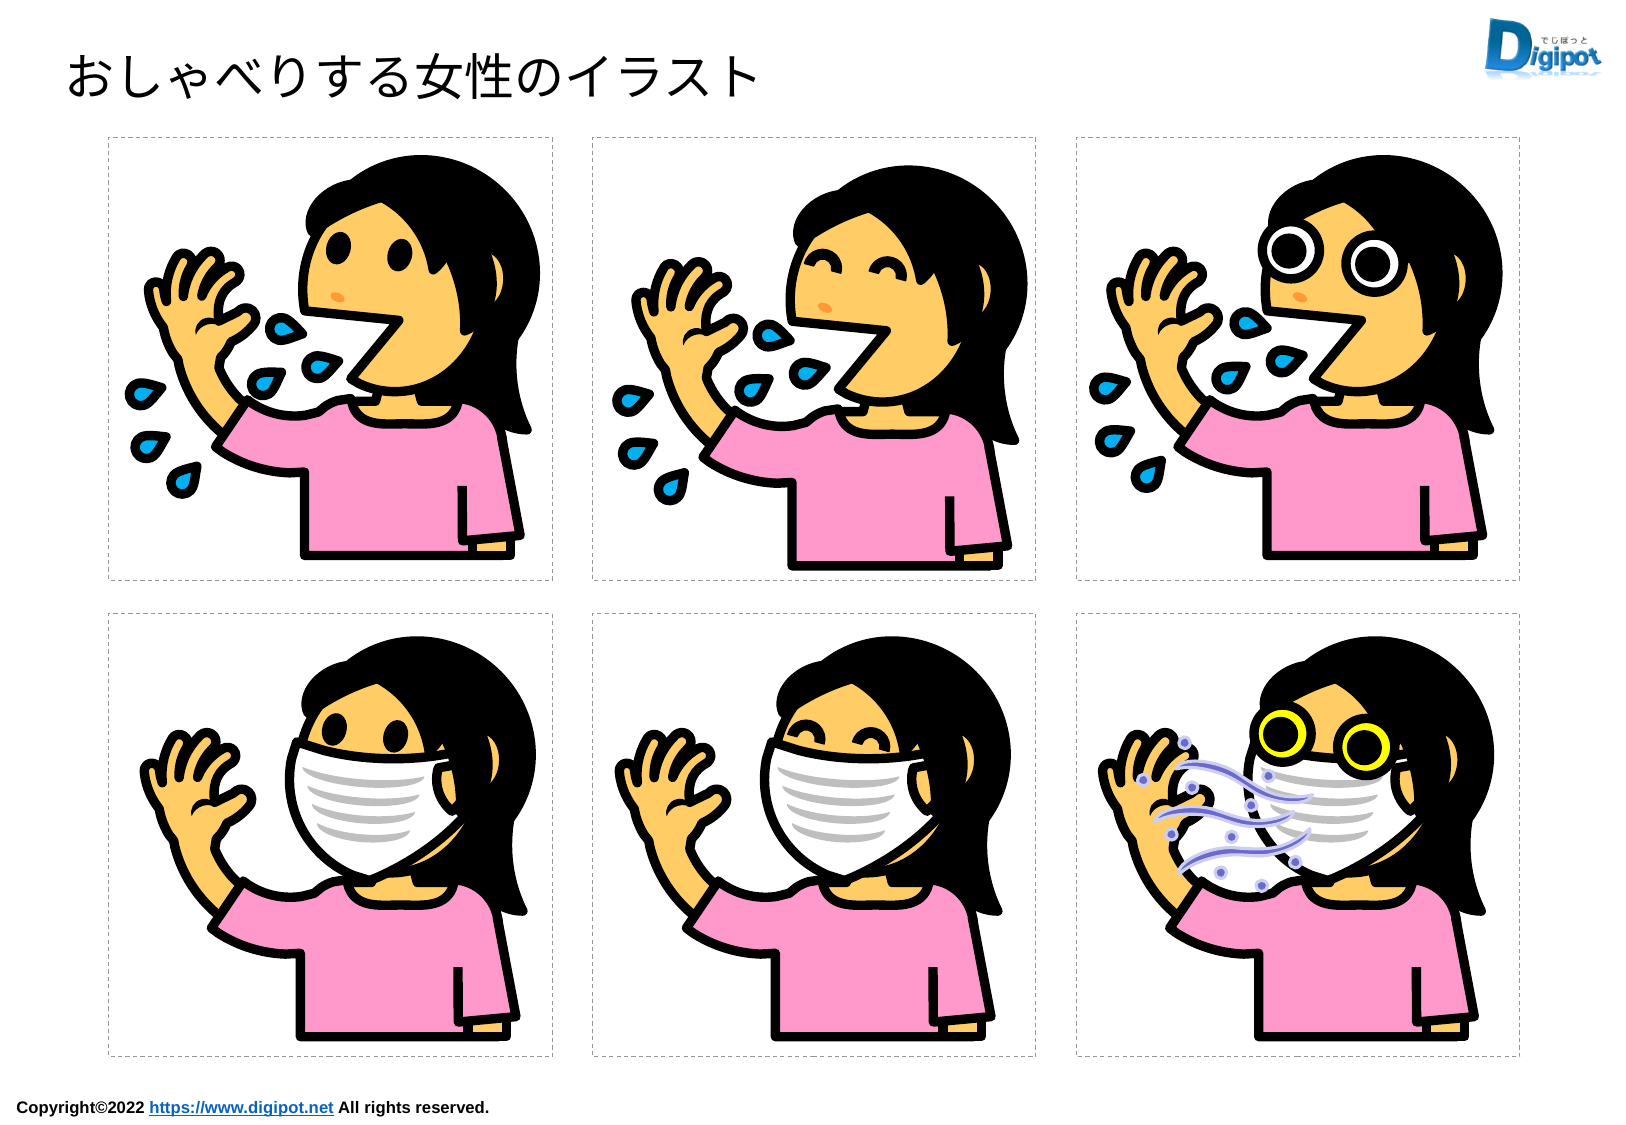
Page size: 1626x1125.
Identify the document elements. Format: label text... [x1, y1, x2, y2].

picture [1485, 18, 1602, 82]
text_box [1102, 647, 1526, 1037]
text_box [1093, 166, 1534, 556]
text_box おしゃべりする女性のイラスト [49, 38, 779, 113]
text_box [616, 177, 1059, 566]
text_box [619, 647, 1043, 1037]
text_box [144, 647, 568, 1037]
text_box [129, 166, 572, 556]
